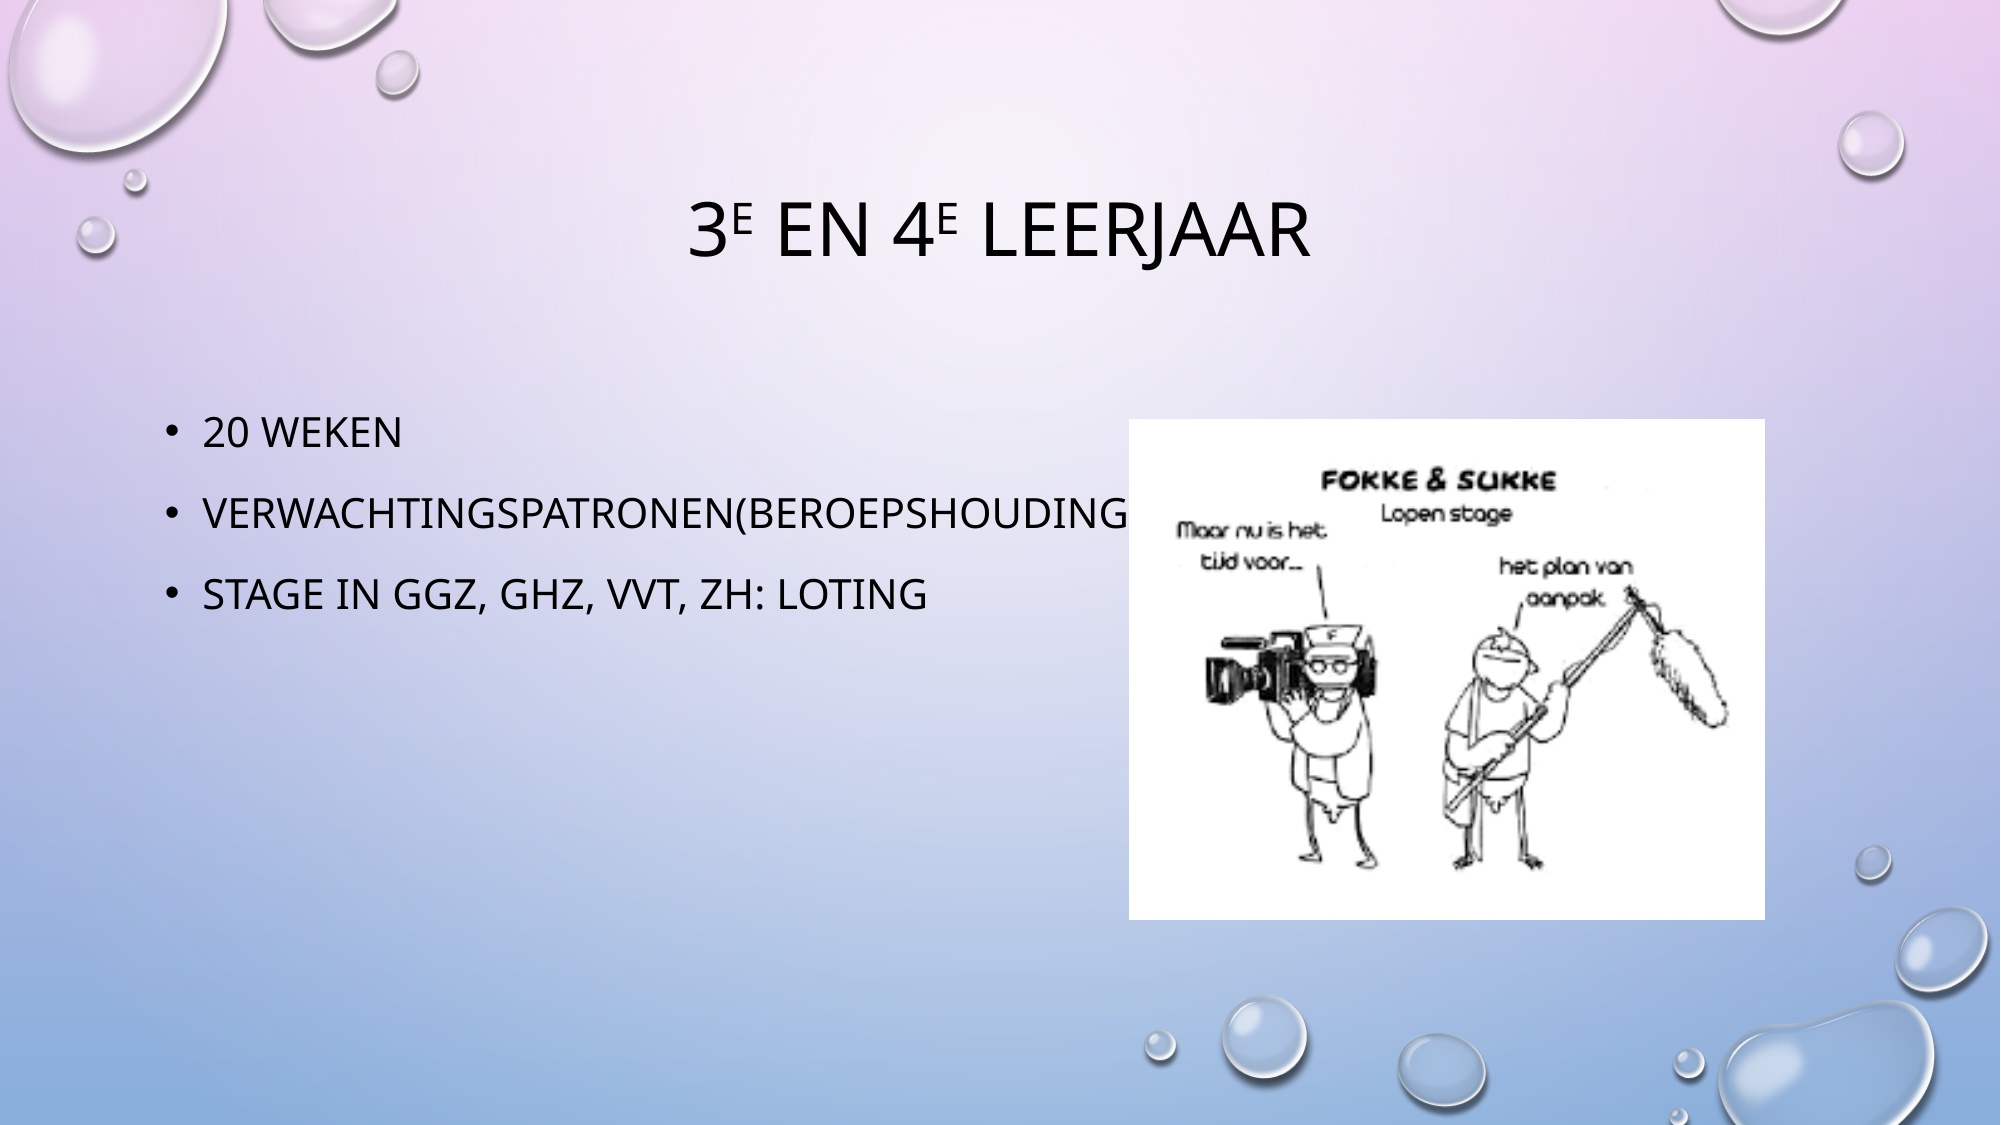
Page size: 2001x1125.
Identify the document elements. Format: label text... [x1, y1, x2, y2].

title 3e en 4e leerjaar [149, 101, 1851, 364]
list 20 weken Verwachtingspatronen(Beroepshouding) Stage in GGZ, GHZ, VVT, ZH: loting [149, 388, 1850, 950]
picture [0, 0, 2000, 1125]
